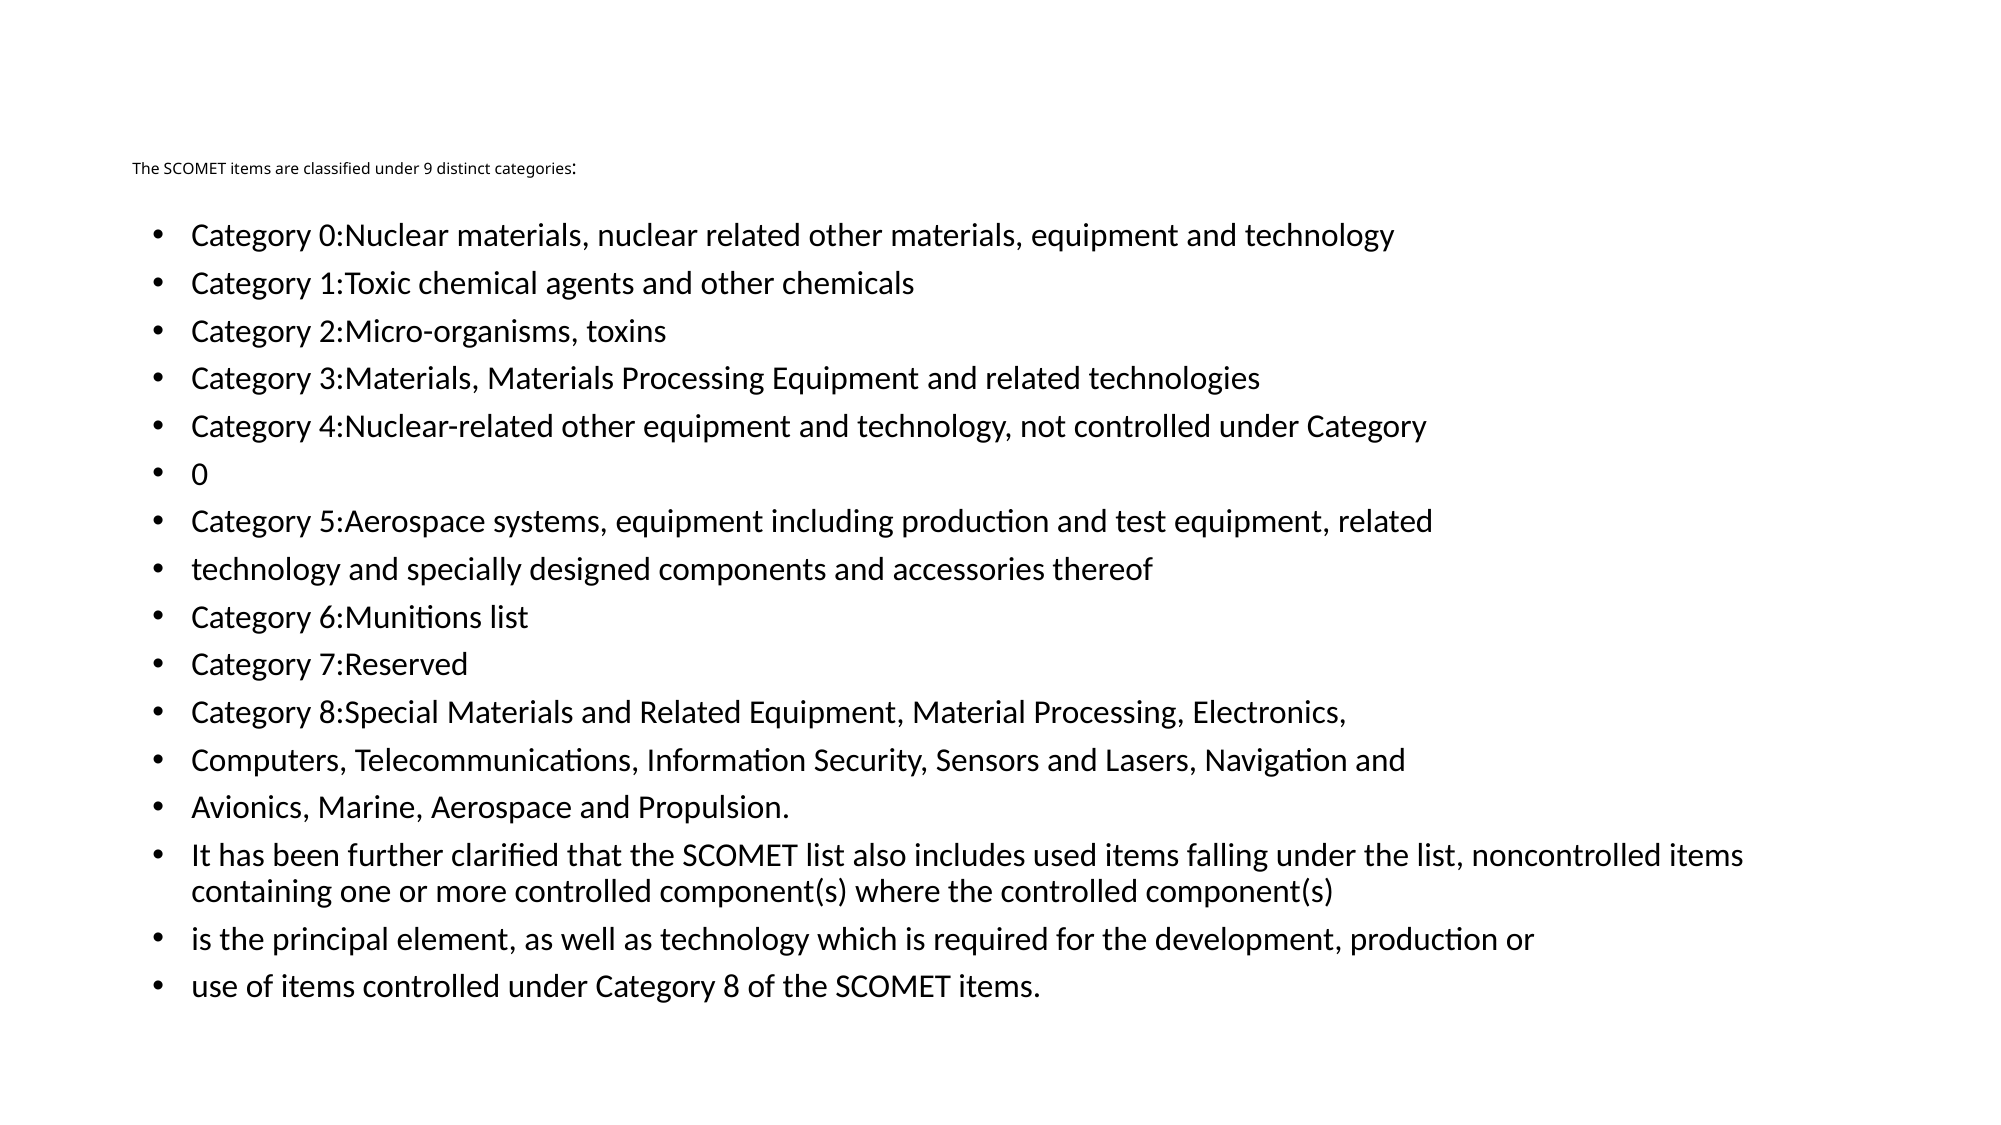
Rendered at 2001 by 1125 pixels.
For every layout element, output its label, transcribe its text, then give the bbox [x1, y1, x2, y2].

title The SCOMET items are classified under 9 distinct categories: [117, 149, 1843, 211]
list Category 0:Nuclear materials, nuclear related other materials, equipment and technology Category 1:Toxic chemical agents and other chemicals Category 2:Micro-organisms, toxins Category 3:Materials, Materials Processing Equipment and related technologies Category 4:Nuclear-related other equipment and technology, not controlled under Category 0 Category 5:Aerospace systems, equipment including production and test equipment, related technology and specially designed components and accessories thereof Category 6:Munitions list Category 7:Reserved Category 8:Special Materials and Related Equipment, Material Processing, Electronics, Computers, Telecommunications, Information Security, Sensors and Lasers, Navigation and Avionics, Marine, Aerospace and Propulsion. It has been further clarified that the SCOMET list also includes used items falling under the list, noncontrolled items containing one or more controlled component(s) where the controlled component(s) is the principal element, as well as technology which is required for the development, production or use of items controlled under Category 8 of the SCOMET items. [137, 210, 1863, 1014]
